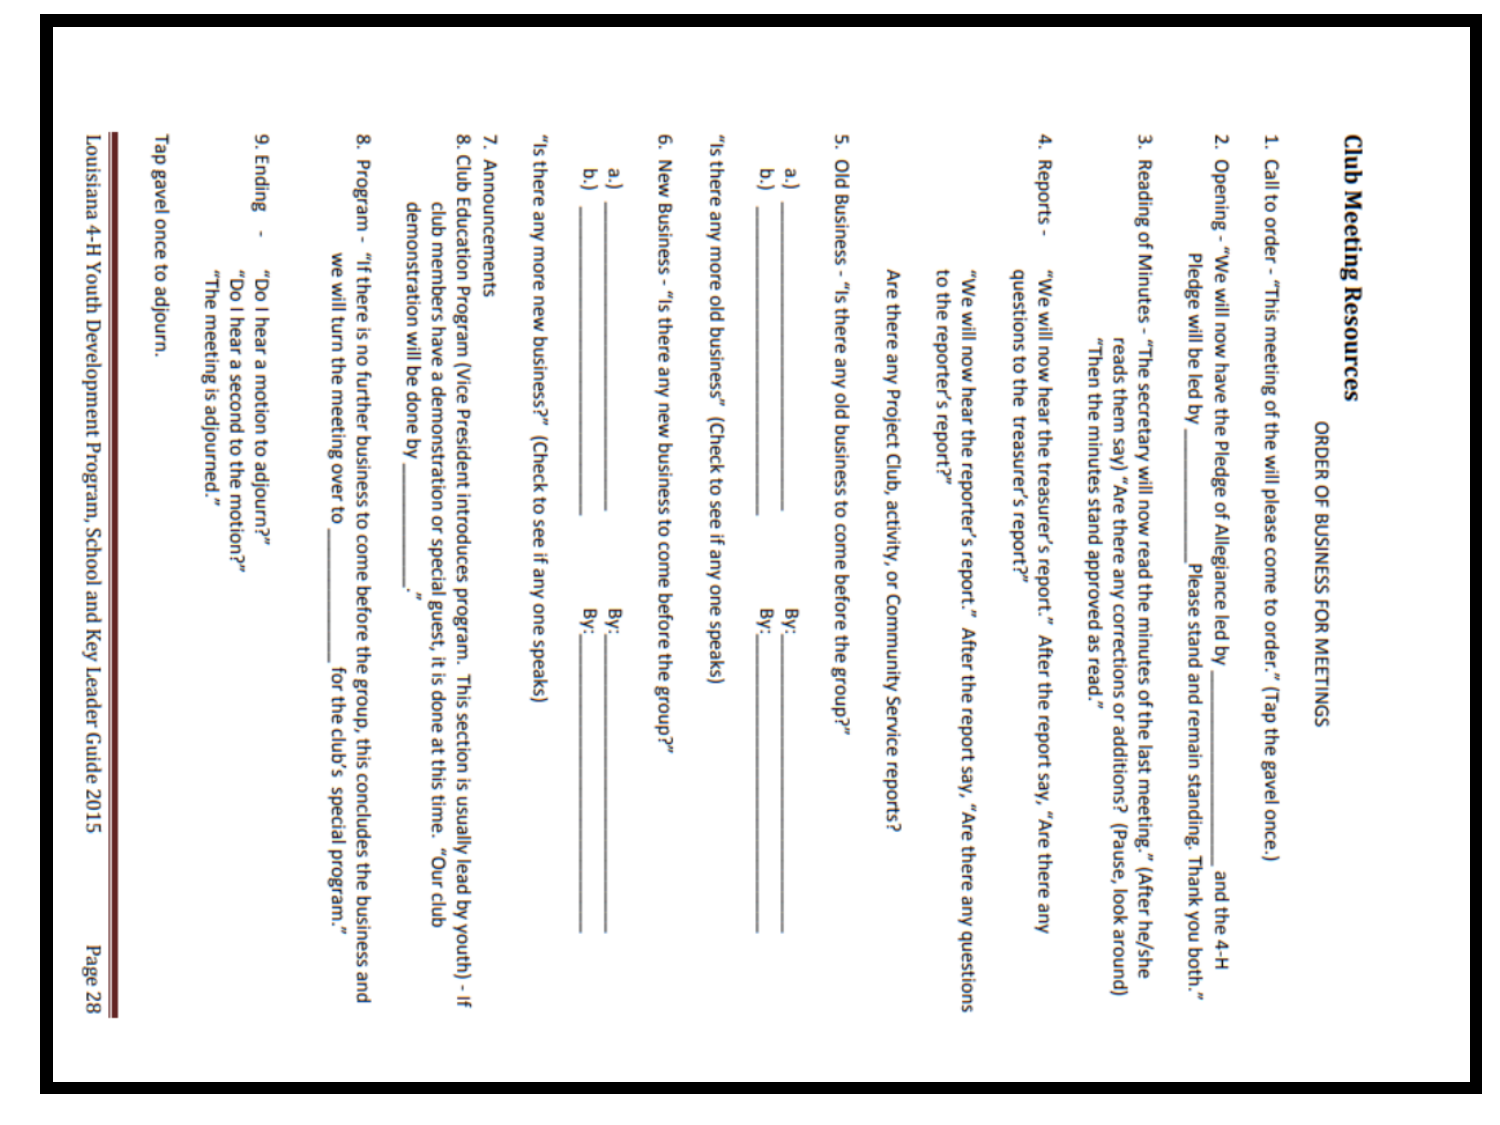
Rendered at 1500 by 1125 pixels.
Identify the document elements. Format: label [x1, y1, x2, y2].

picture [71, 0, 1430, 1125]
text_box [1240, 19, 1477, 1089]
text_box [46, 19, 260, 1089]
